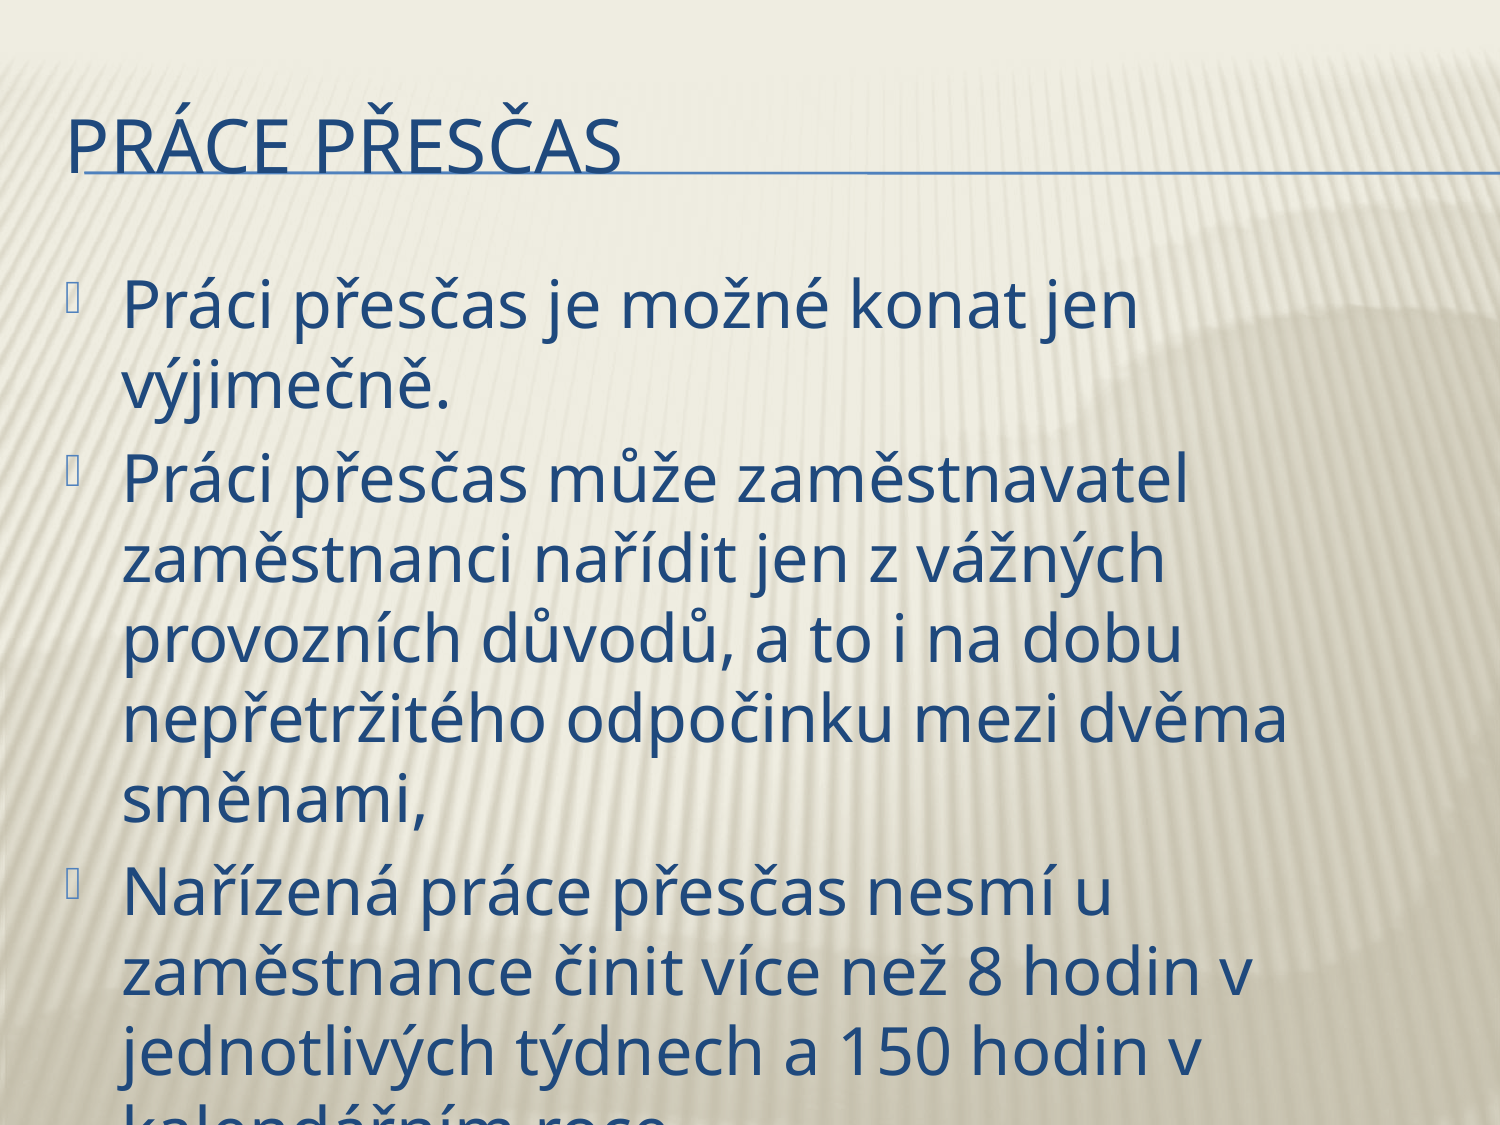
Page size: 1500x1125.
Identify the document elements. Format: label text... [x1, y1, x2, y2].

list Práci přesčas je možné konat jen výjimečně. Práci přesčas může zaměstnavatel zaměstnanci nařídit jen z vážných provozních důvodů, a to i na dobu nepřetržitého odpočinku mezi dvěma směnami, Nařízená práce přesčas nesmí u zaměstnance činit více než 8 hodin v jednotlivých týdnech a 150 hodin v kalendářním roce. [50, 254, 1475, 998]
title Práce přesčas [50, 75, 1475, 213]
